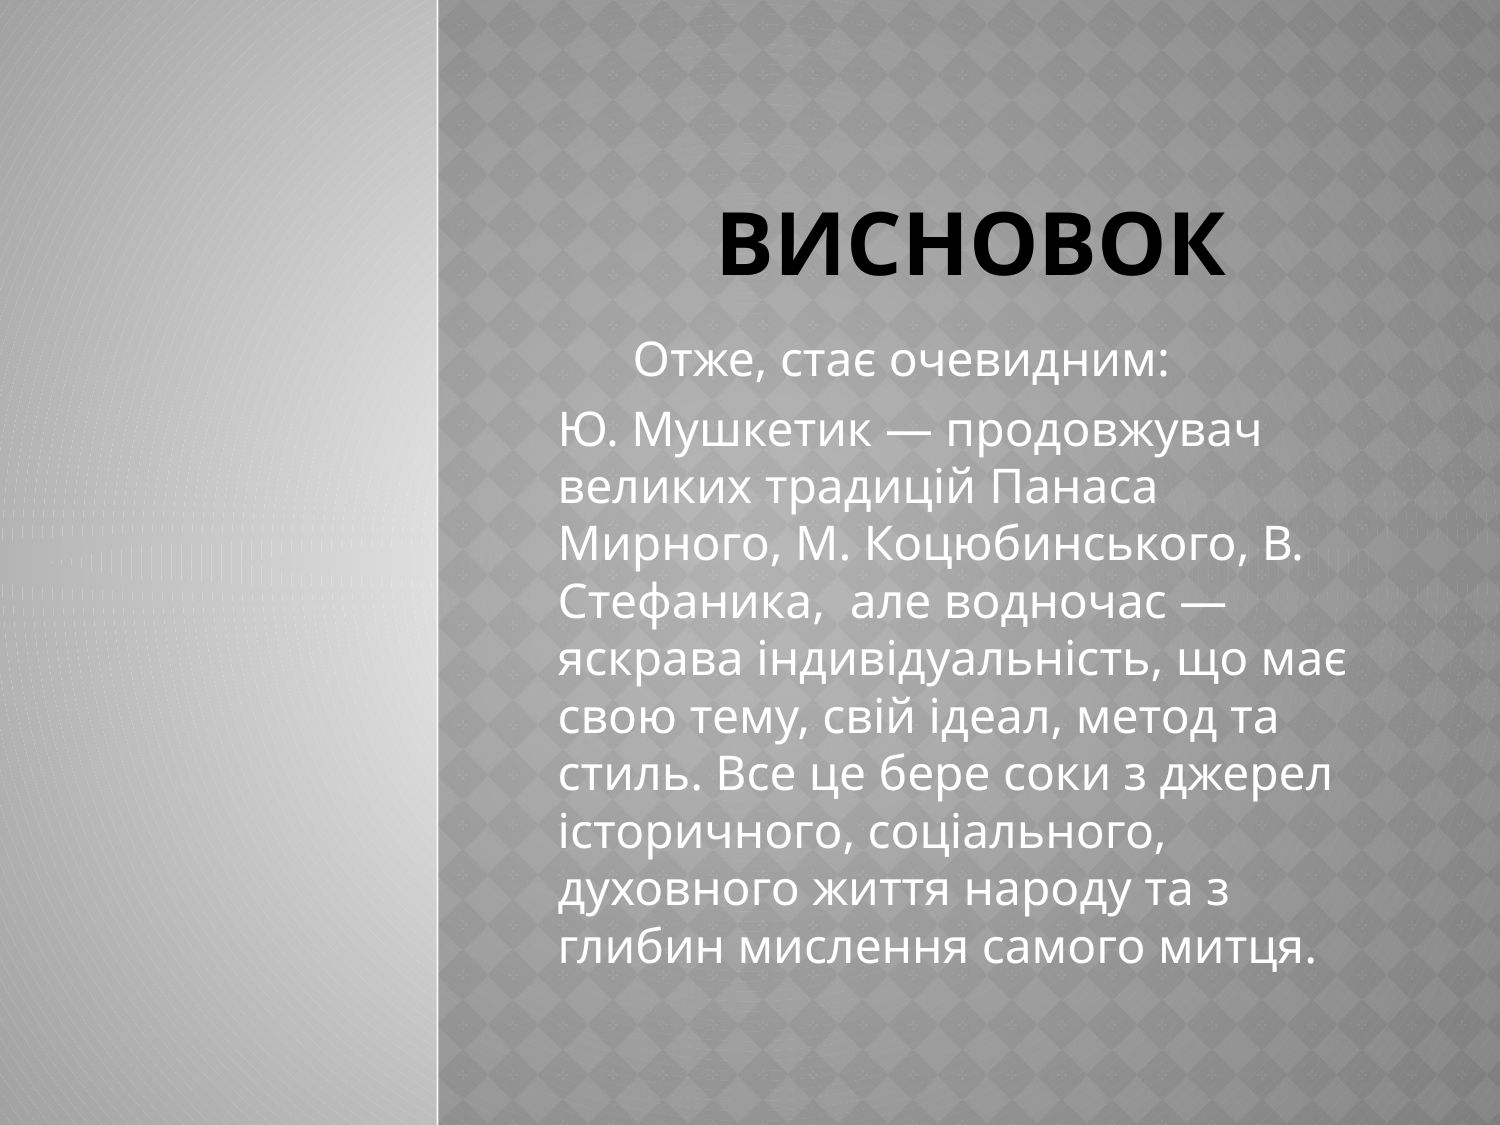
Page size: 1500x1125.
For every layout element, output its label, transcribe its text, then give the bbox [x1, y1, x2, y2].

title Висновок [552, 87, 1390, 293]
subtitle Отже, стає очевидним: Ю. Мушкетик — продовжувач великих традицій Панаса Мирного, М. Коцюбинського, В. Стефаника, але водночас — яскрава індивідуальність, що має свою тему, свій ідеал, метод та стиль. Все це бере соки з джерел історичного, соціального, духовного життя народу та з глибин мислення самого митця. [550, 328, 1390, 926]
